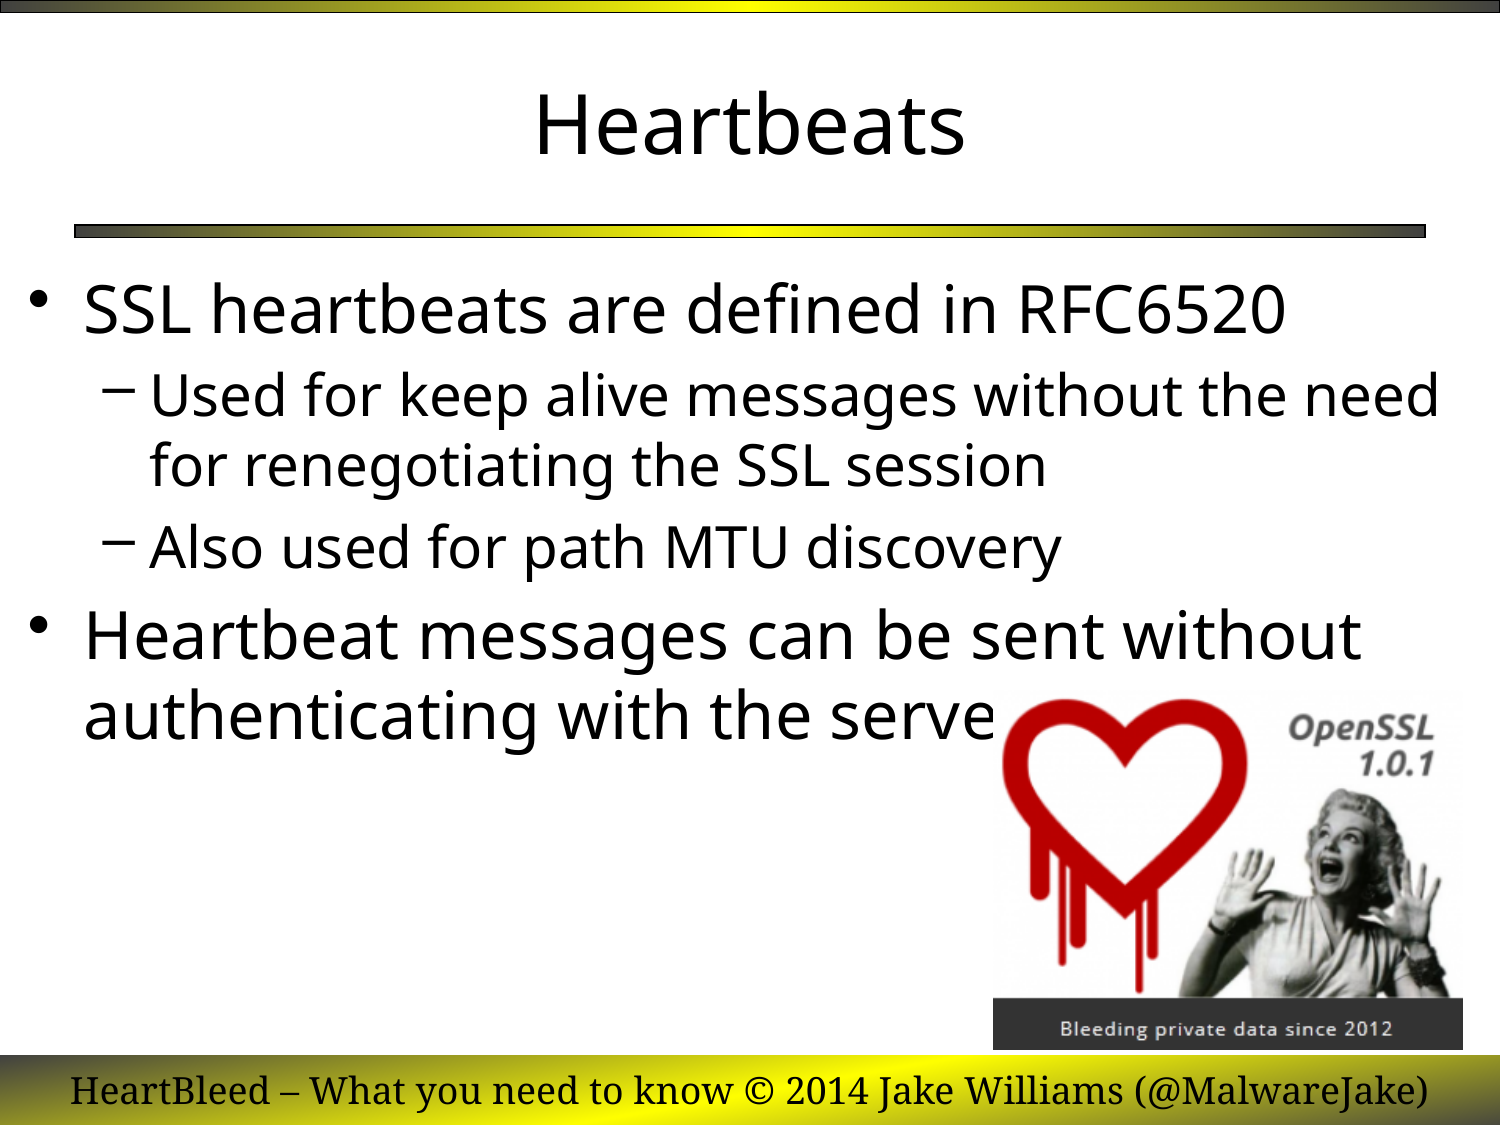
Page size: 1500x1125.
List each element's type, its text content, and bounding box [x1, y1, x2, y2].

title Heartbeats [12, 24, 1488, 219]
picture [993, 690, 1463, 1051]
list SSL heartbeats are defined in RFC6520 Used for keep alive messages without the need for renegotiating the SSL session Also used for path MTU discovery Heartbeat messages can be sent without authenticating with the server [12, 258, 1488, 1035]
